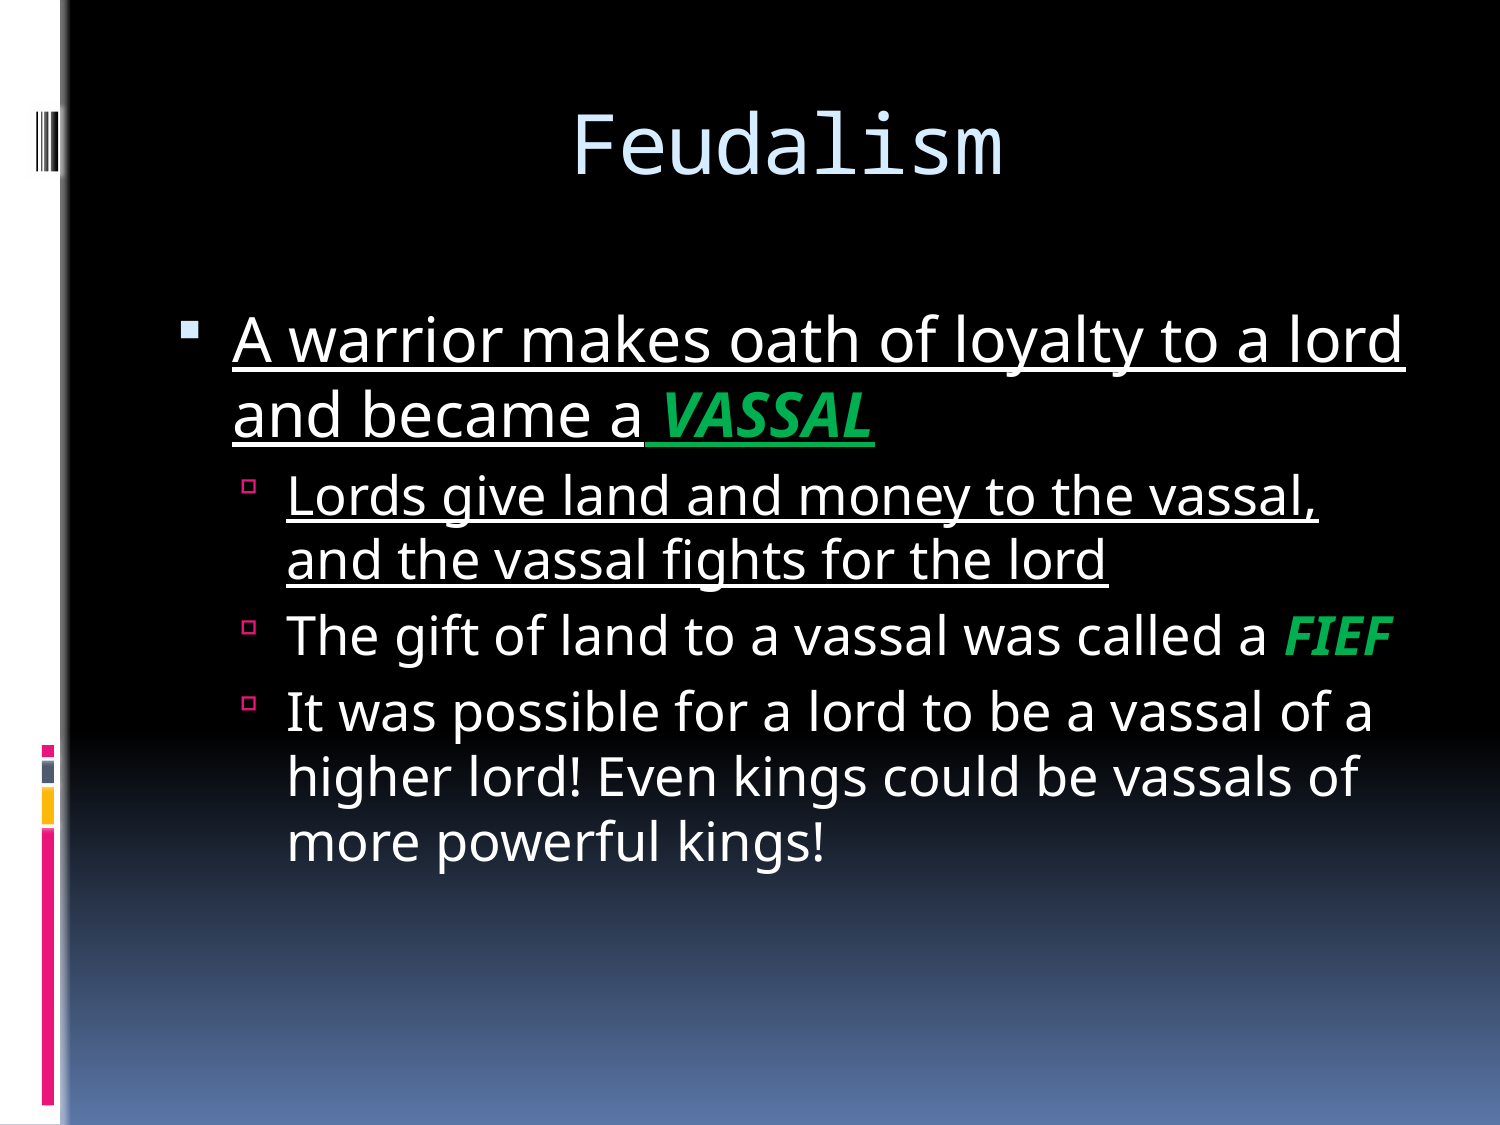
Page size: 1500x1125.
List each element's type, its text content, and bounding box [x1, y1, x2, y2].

title Feudalism [150, 83, 1425, 234]
list A warrior makes oath of loyalty to a lord and became a VASSAL Lords give land and money to the vassal, and the vassal fights for the lord The gift of land to a vassal was called a FIEF It was possible for a lord to be a vassal of a higher lord! Even kings could be vassals of more powerful kings! [150, 292, 1425, 1043]
